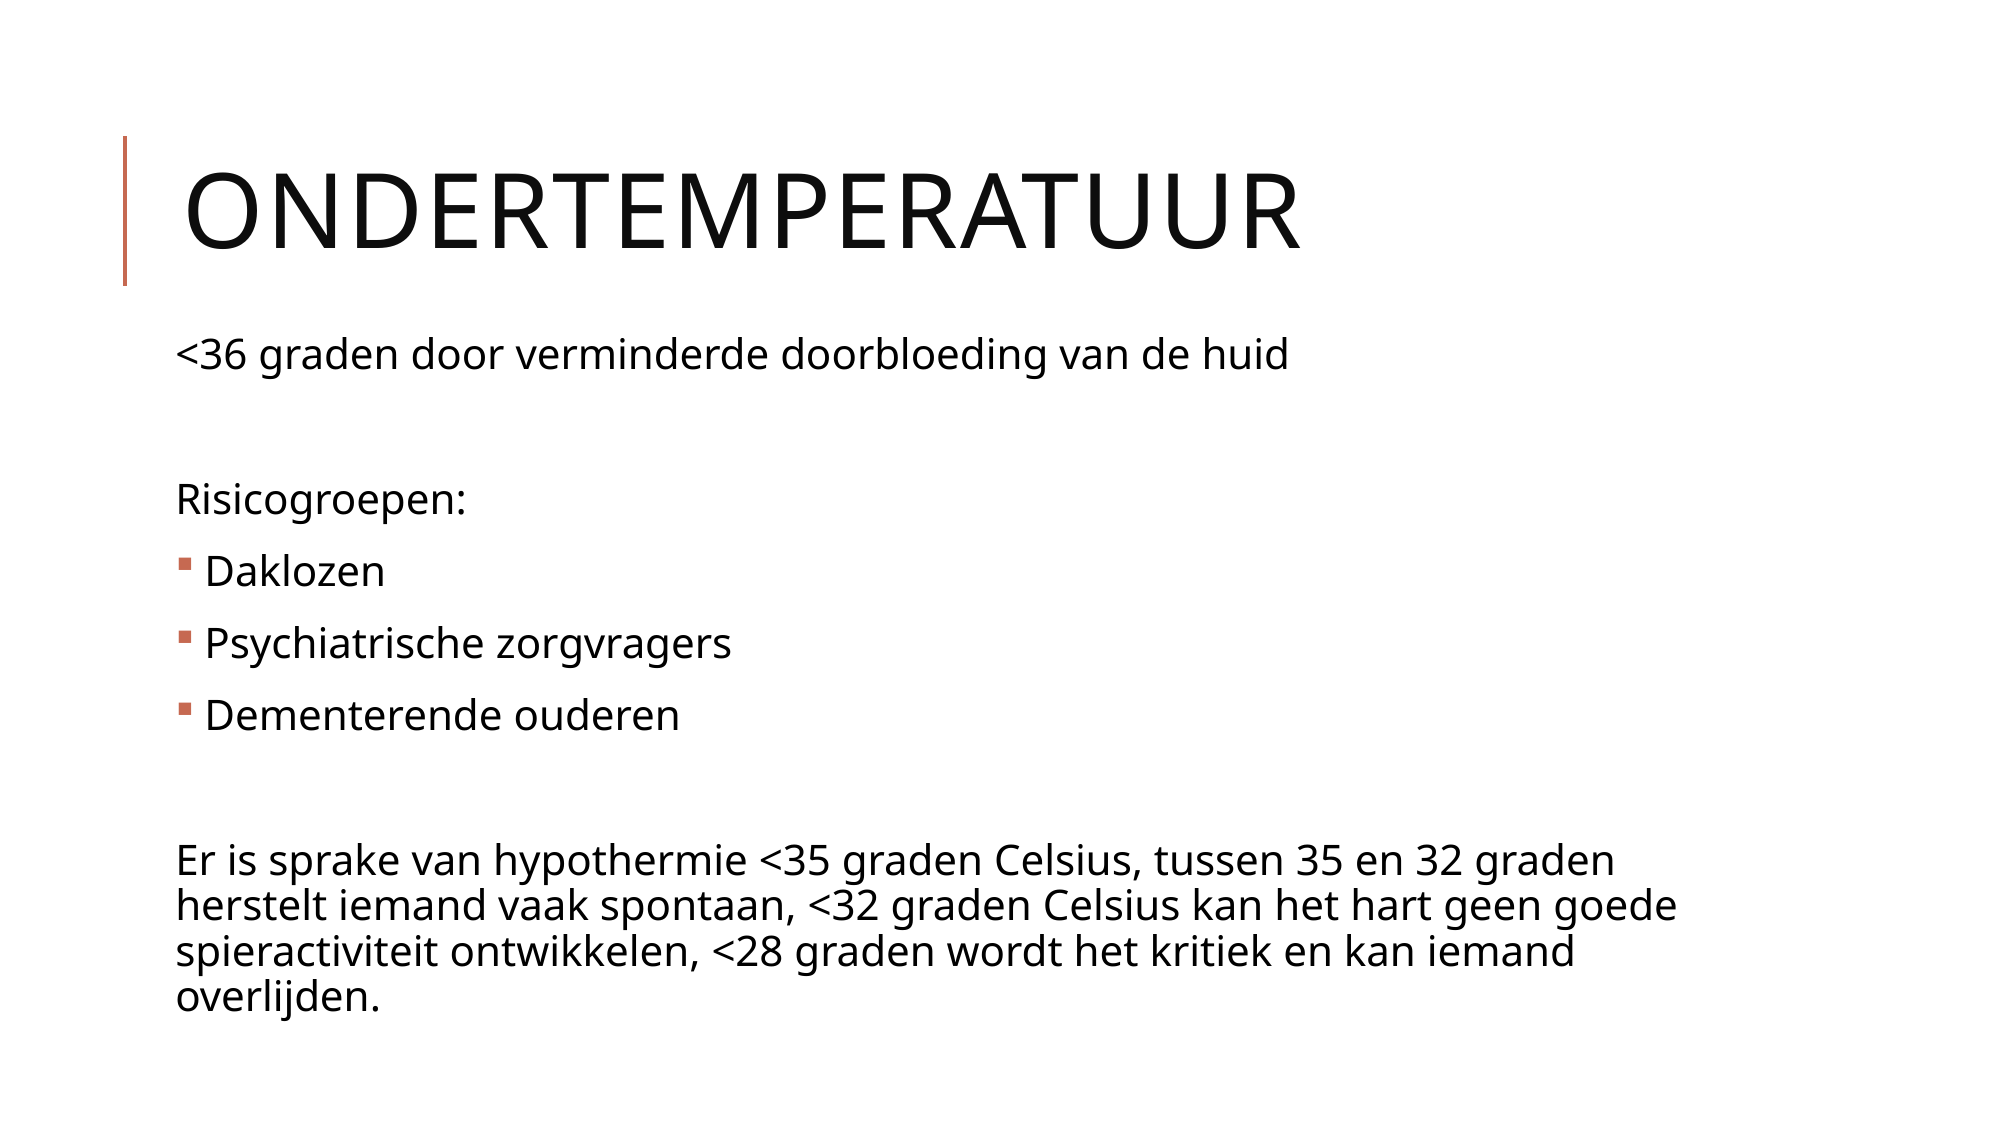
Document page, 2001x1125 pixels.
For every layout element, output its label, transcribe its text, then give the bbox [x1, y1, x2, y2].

list <36 graden door verminderde doorbloeding van de huid Risicogroepen: Daklozen Psychiatrische zorgvragers Dementerende ouderen Er is sprake van hypothermie <35 graden Celsius, tussen 35 en 32 graden herstelt iemand vaak spontaan, <32 graden Celsius kan het hart geen goede spieractiviteit ontwikkelen, <28 graden wordt het kritiek en kan iemand overlijden. [168, 325, 1763, 1035]
title Ondertemperatuur [168, 96, 1763, 325]
